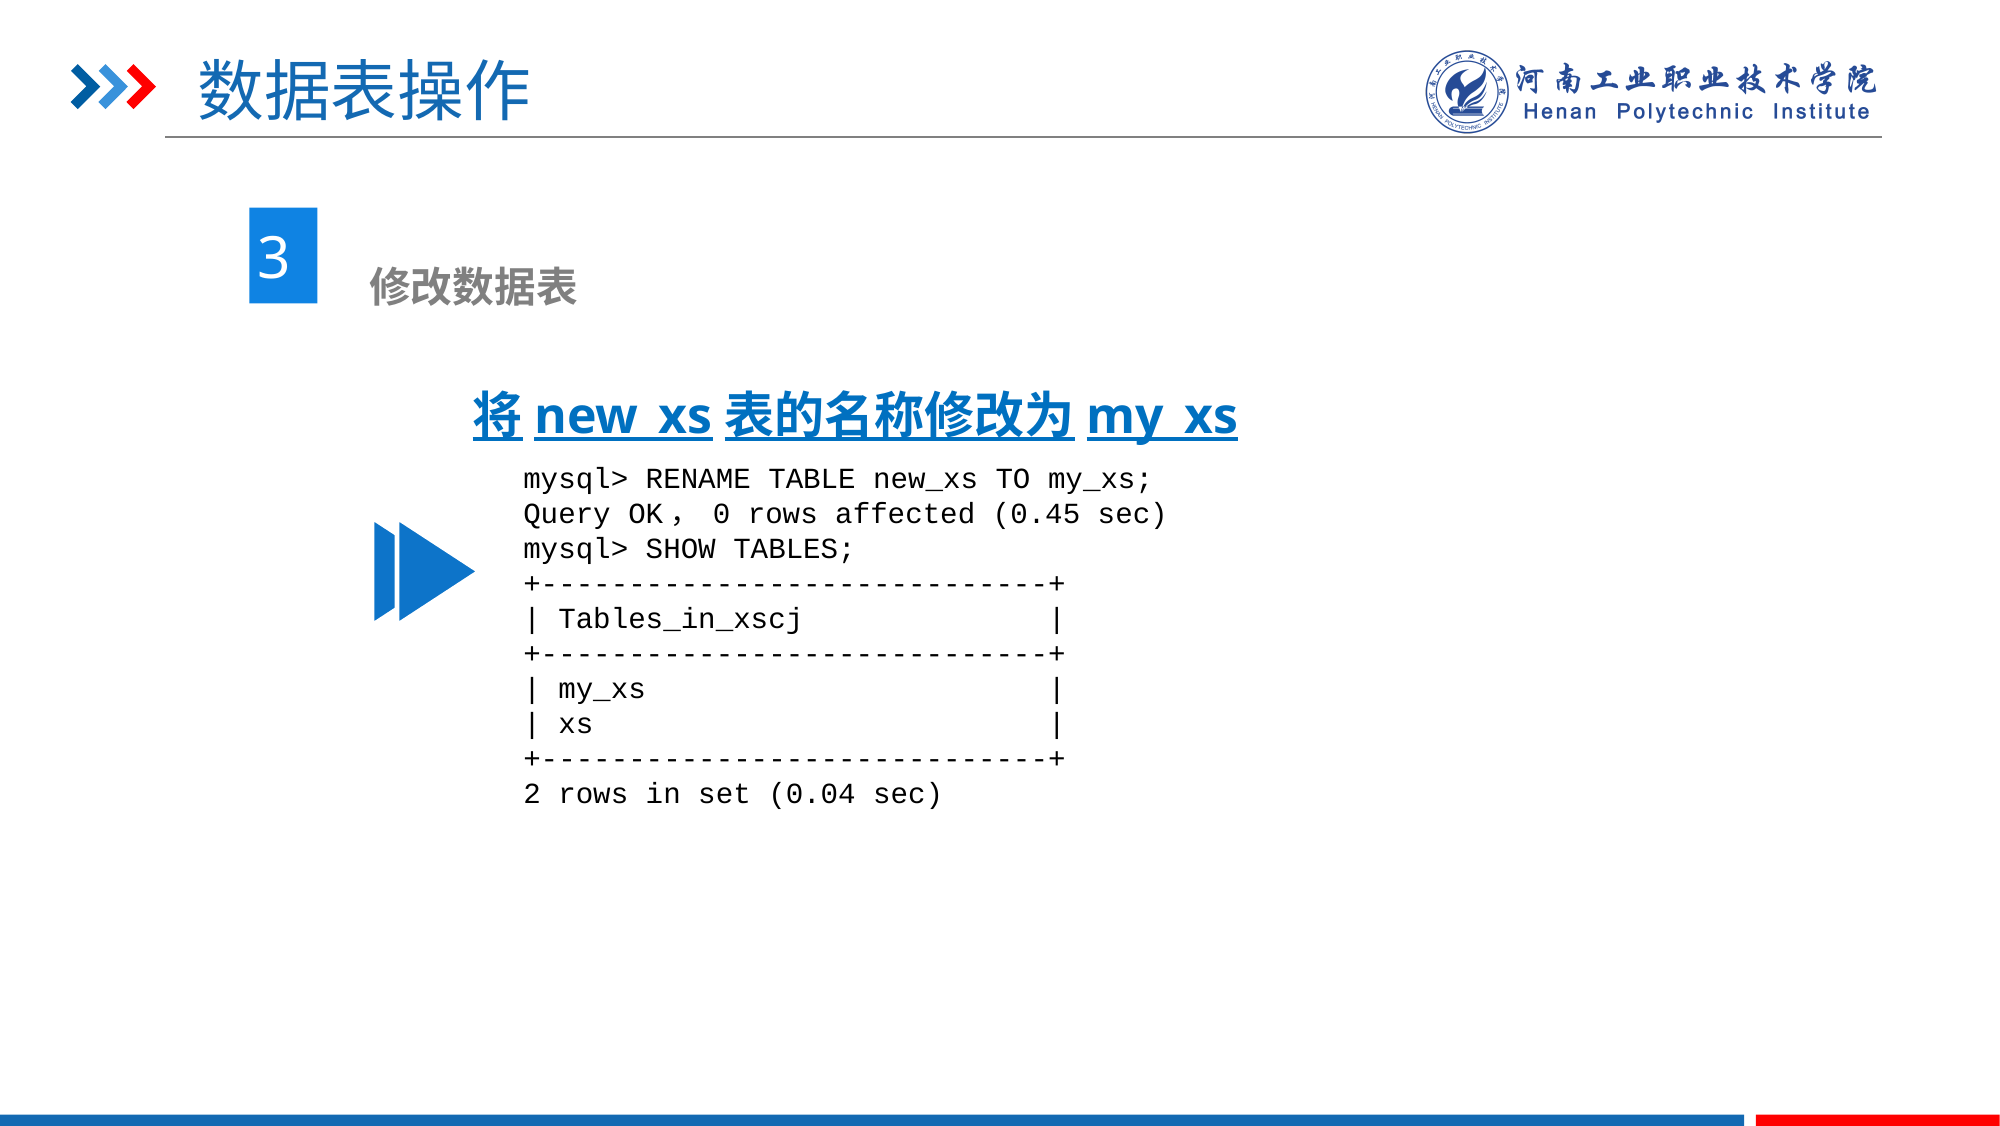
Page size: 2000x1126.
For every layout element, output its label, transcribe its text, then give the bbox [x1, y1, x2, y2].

text_box 修改数据表 [319, 245, 1092, 380]
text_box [470, 375, 1597, 821]
title 数据表操作 [177, 25, 952, 153]
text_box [371, 517, 465, 626]
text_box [249, 207, 318, 304]
picture [1407, 46, 1882, 140]
